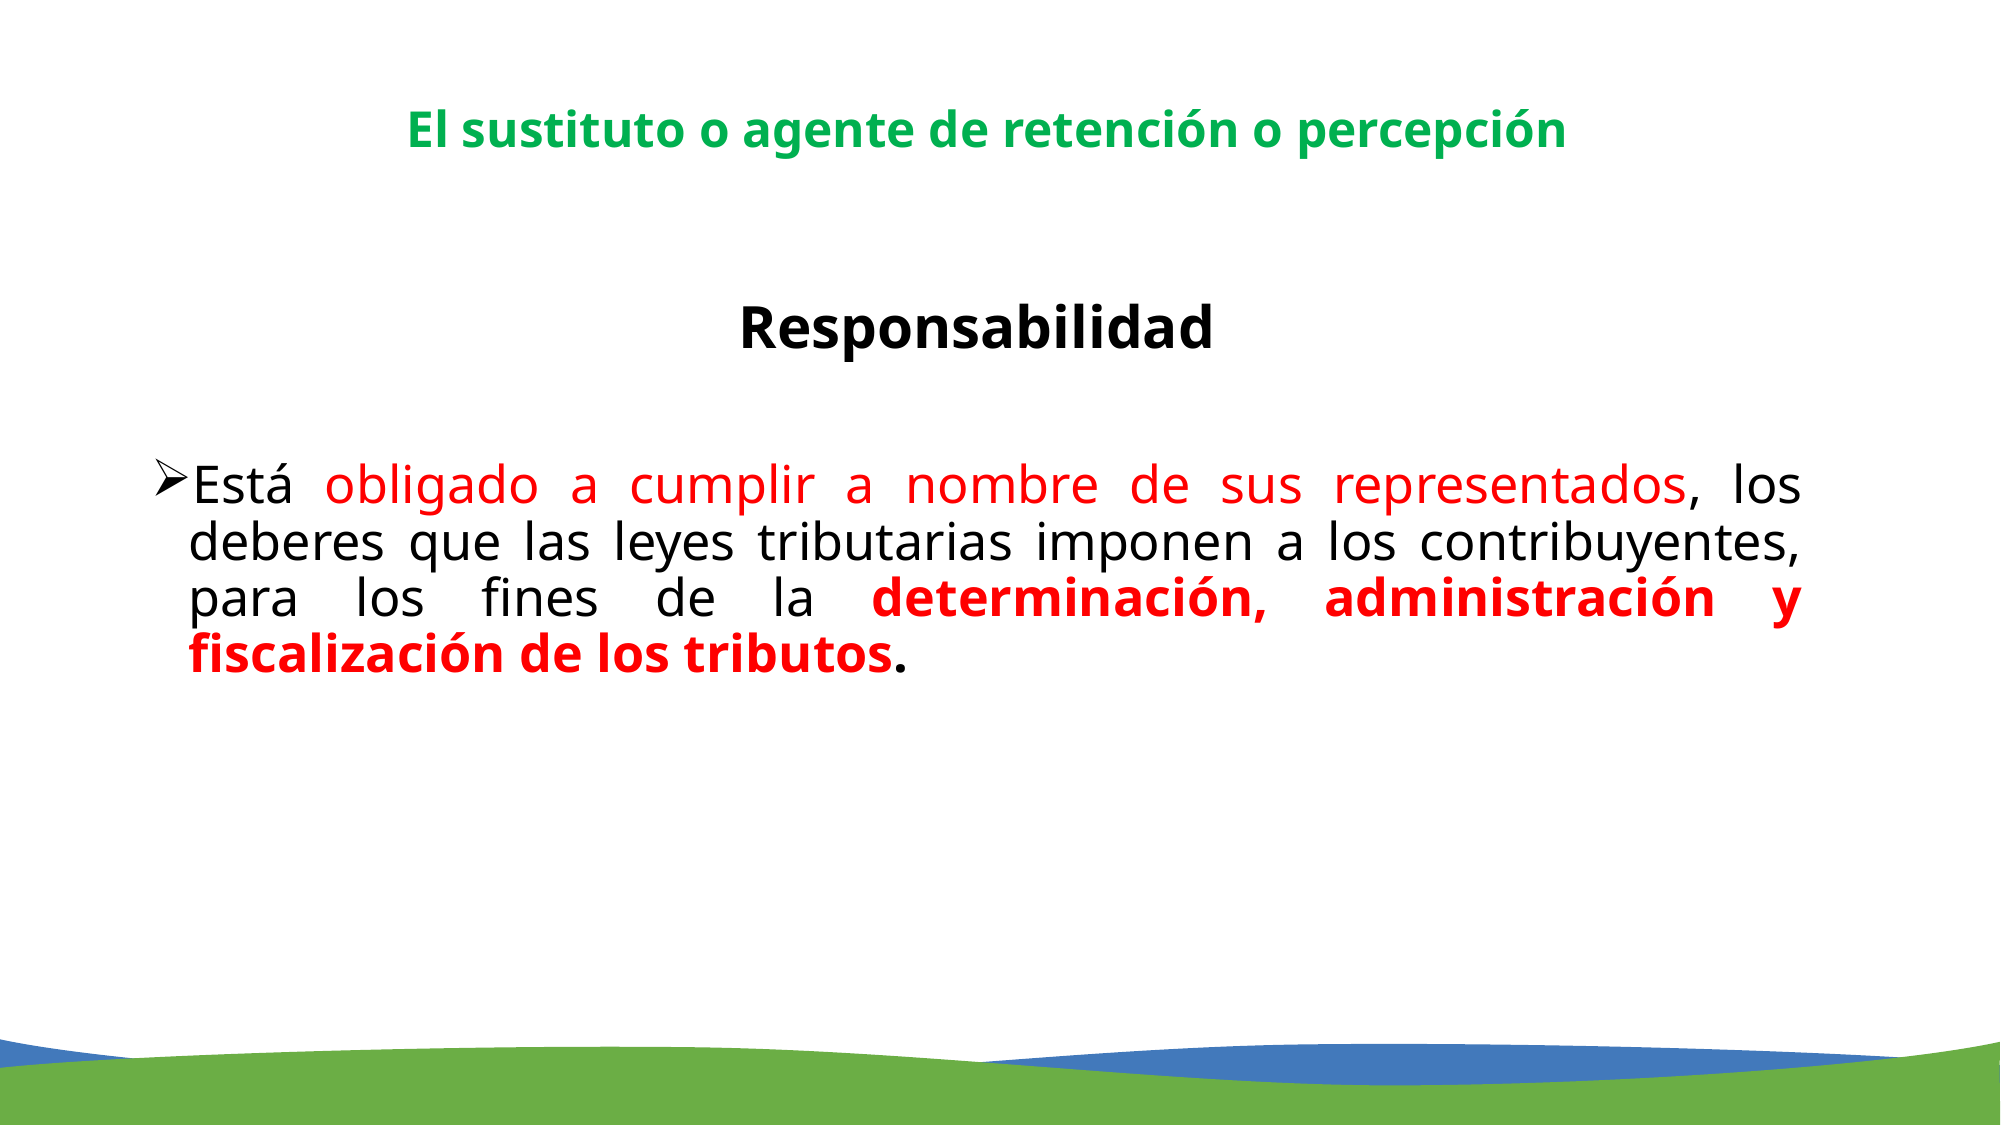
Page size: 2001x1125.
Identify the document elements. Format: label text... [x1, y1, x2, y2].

title El sustituto o agente de retención o percepción [391, 78, 1626, 185]
text_box Responsabilidad Está obligado a cumplir a nombre de sus representados, los deberes que las leyes tributarias imponen a los contribuyentes, para los fines de la determinación, administración y fiscalización de los tributos. [136, 290, 1818, 723]
